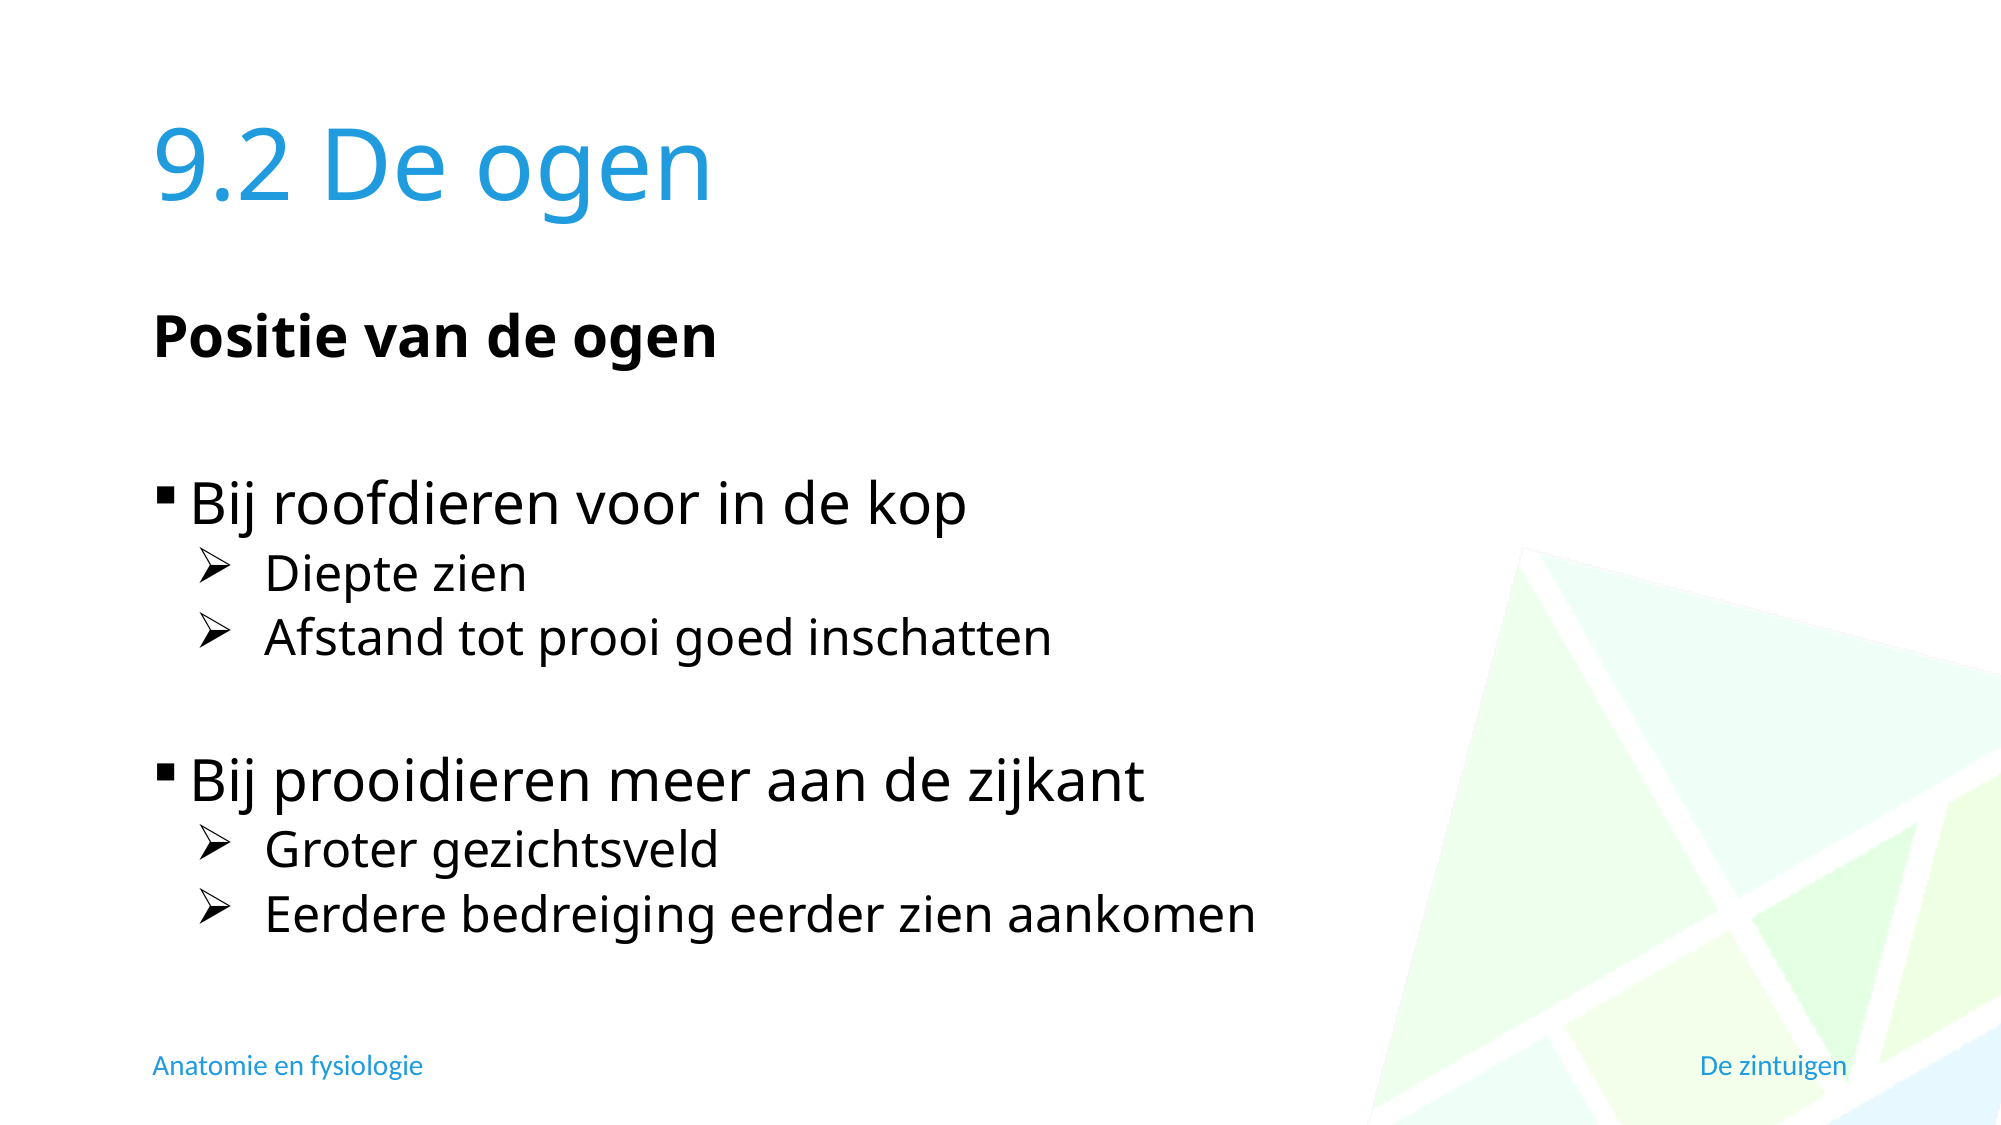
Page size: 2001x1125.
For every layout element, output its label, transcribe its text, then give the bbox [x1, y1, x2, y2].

list Anatomie en fysiologie [137, 1042, 588, 1103]
list De zintuigen [1412, 1042, 1863, 1103]
list Positie van de ogen Bij roofdieren voor in de kop Diepte zien Afstand tot prooi goed inschatten Bij prooidieren meer aan de zijkant Groter gezichtsveld Eerdere bedreiging eerder zien aankomen [137, 299, 1863, 1014]
title 9.2 De ogen [137, 59, 1863, 278]
